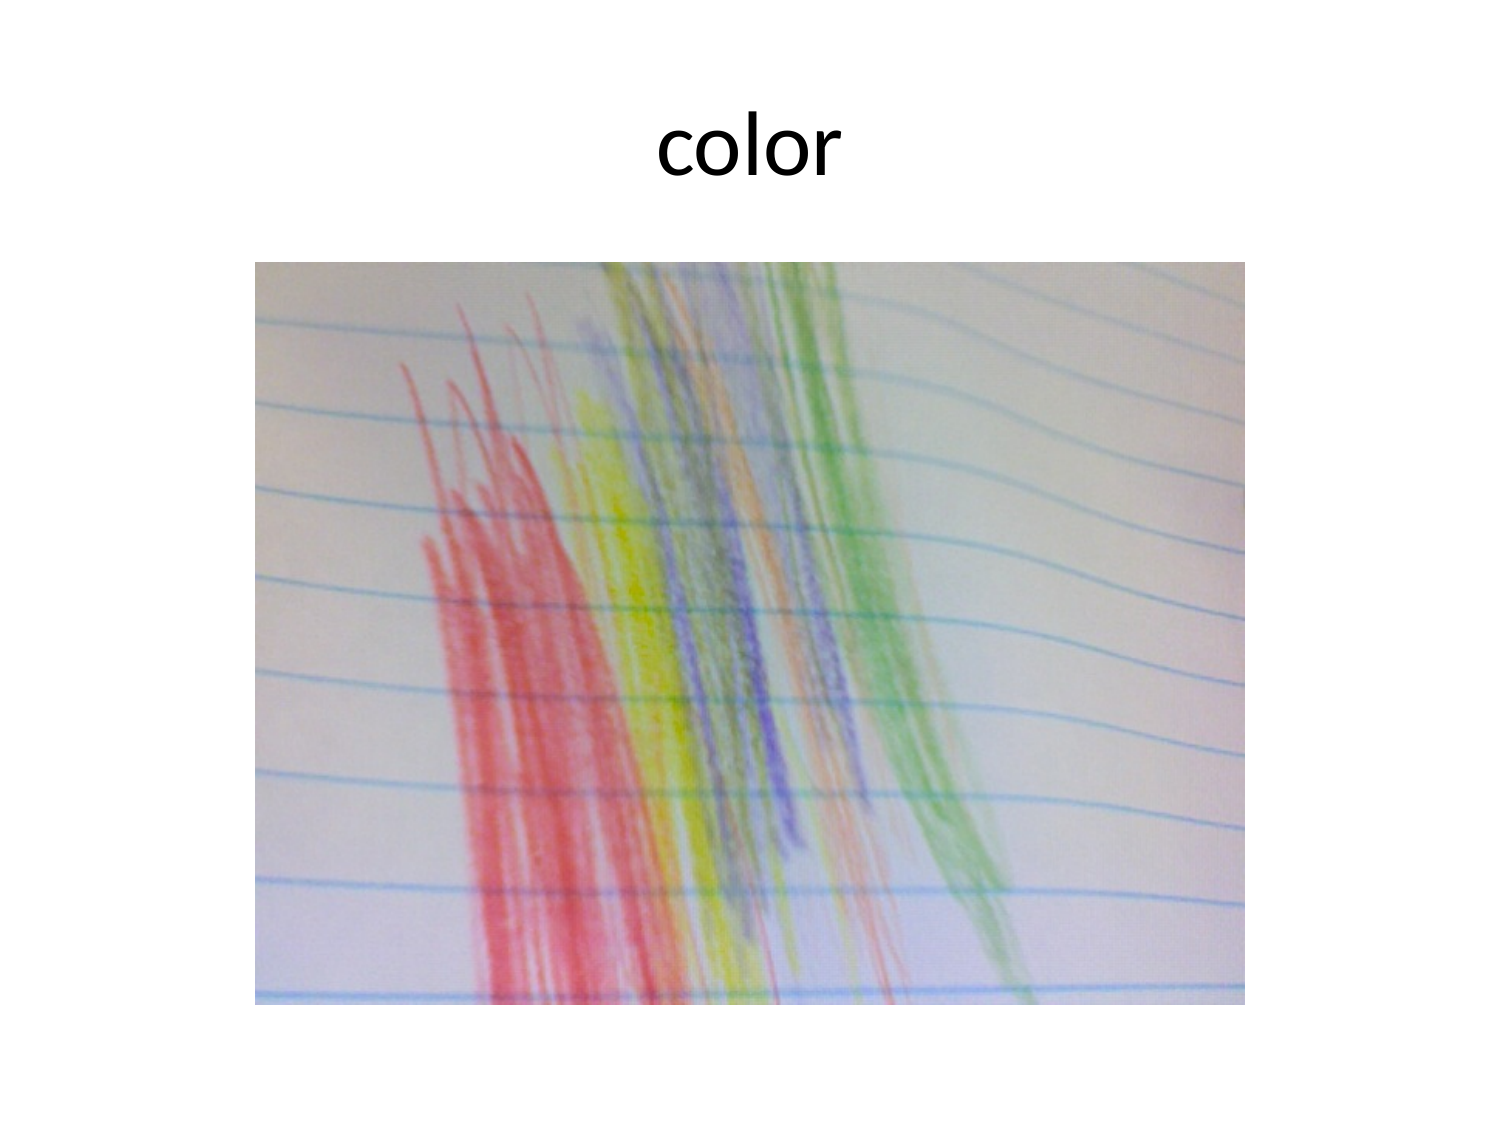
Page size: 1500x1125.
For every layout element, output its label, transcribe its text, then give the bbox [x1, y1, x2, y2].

title color [75, 45, 1425, 233]
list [74, 262, 1426, 1006]
